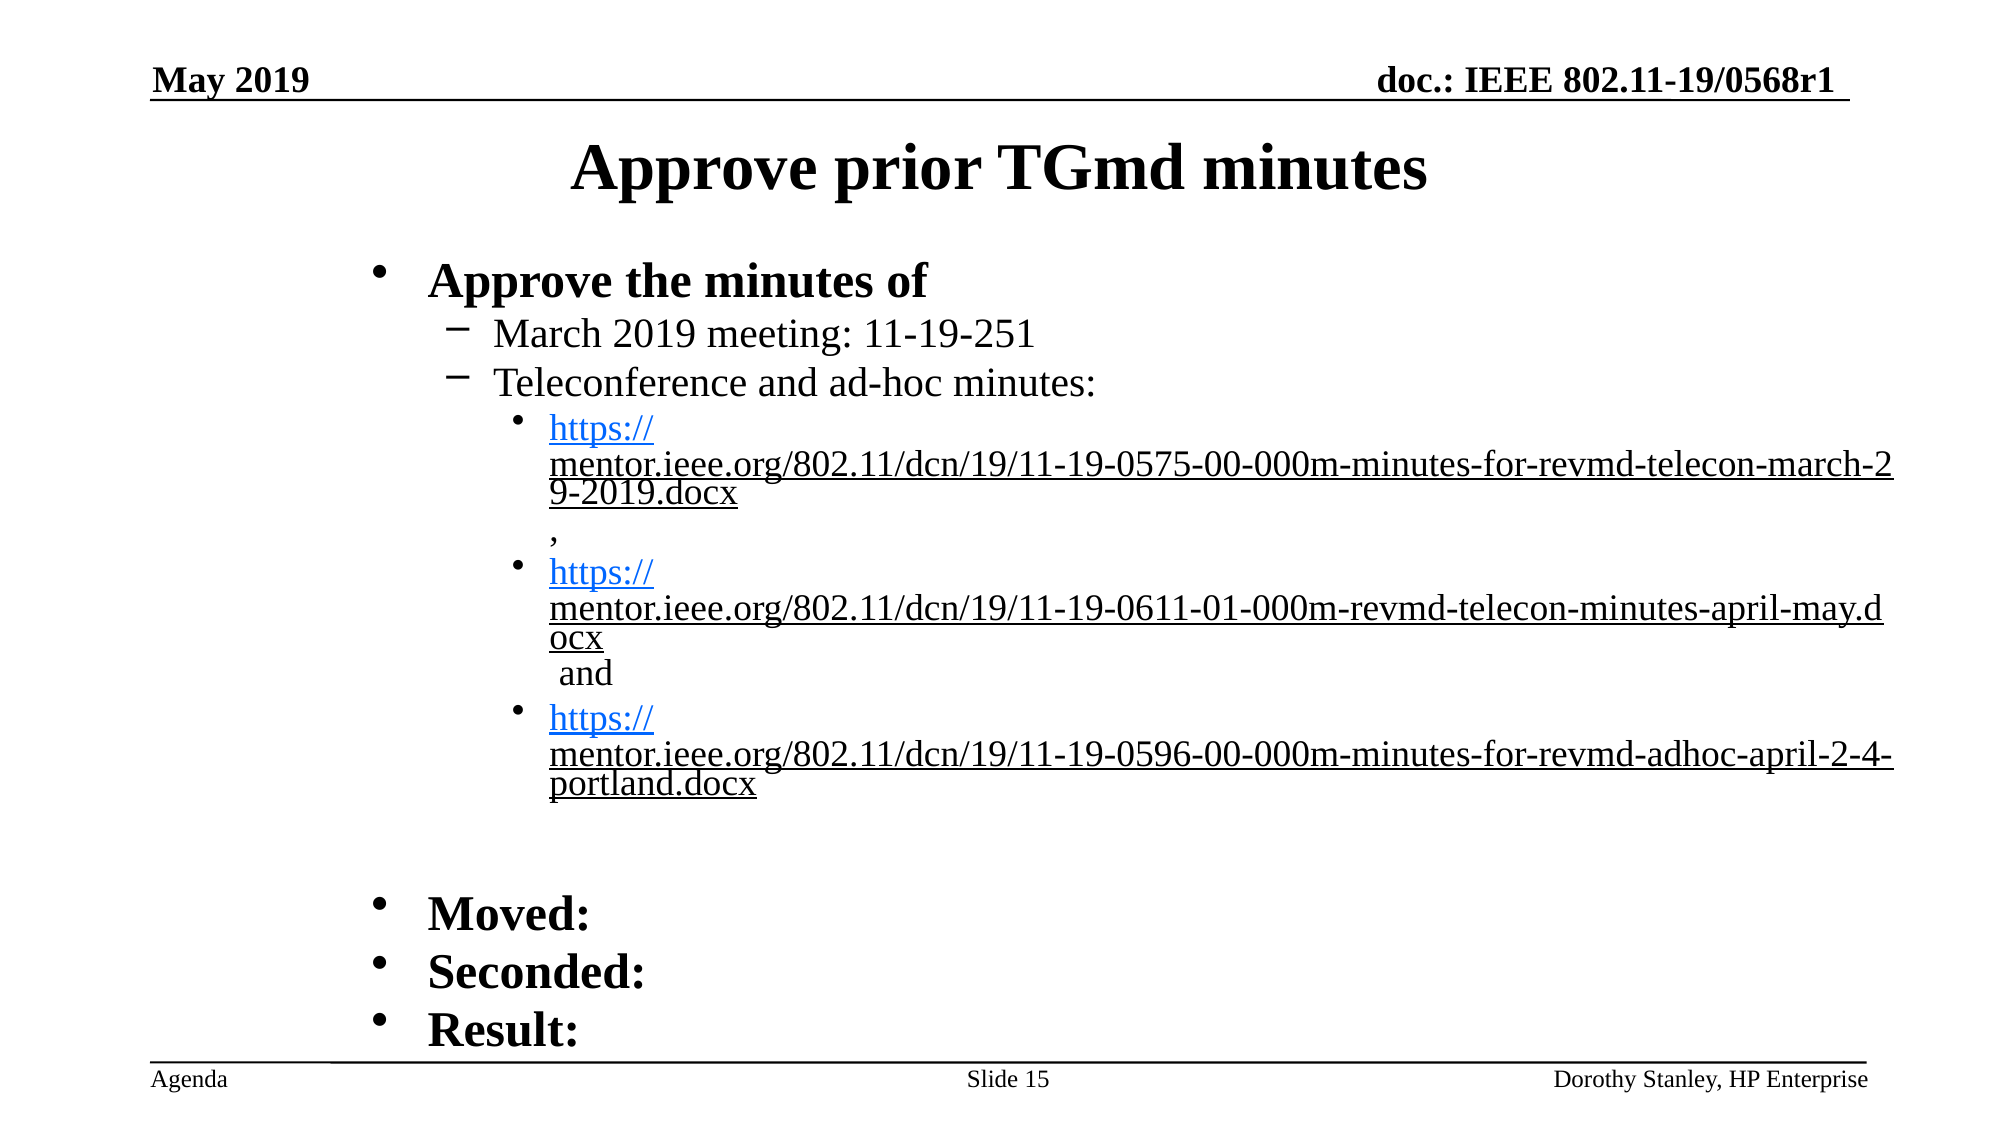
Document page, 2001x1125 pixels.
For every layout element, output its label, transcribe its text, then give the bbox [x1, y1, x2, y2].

title Approve prior TGmd minutes [362, 75, 1638, 250]
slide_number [152, 54, 567, 100]
footer Dorothy Stanley, HP Enterprise [1549, 1062, 1869, 1093]
slide_number Slide 15 [966, 1062, 1051, 1093]
list Approve the minutes of March 2019 meeting: 11-19-251 Teleconference and ad-hoc minutes: https://mentor.ieee.org/802.11/dcn/19/11-19-0575-00-000m-minutes-for-revmd-telecon-march-29-2019.docx, https://mentor.ieee.org/802.11/dcn/19/11-19-0611-01-000m-revmd-telecon-minutes-april-may.docx and https://mentor.ieee.org/802.11/dcn/19/11-19-0596-00-000m-minutes-for-revmd-adhoc-april-2-4-portland.docx Moved: Seconded: Result: [356, 251, 1911, 1002]
